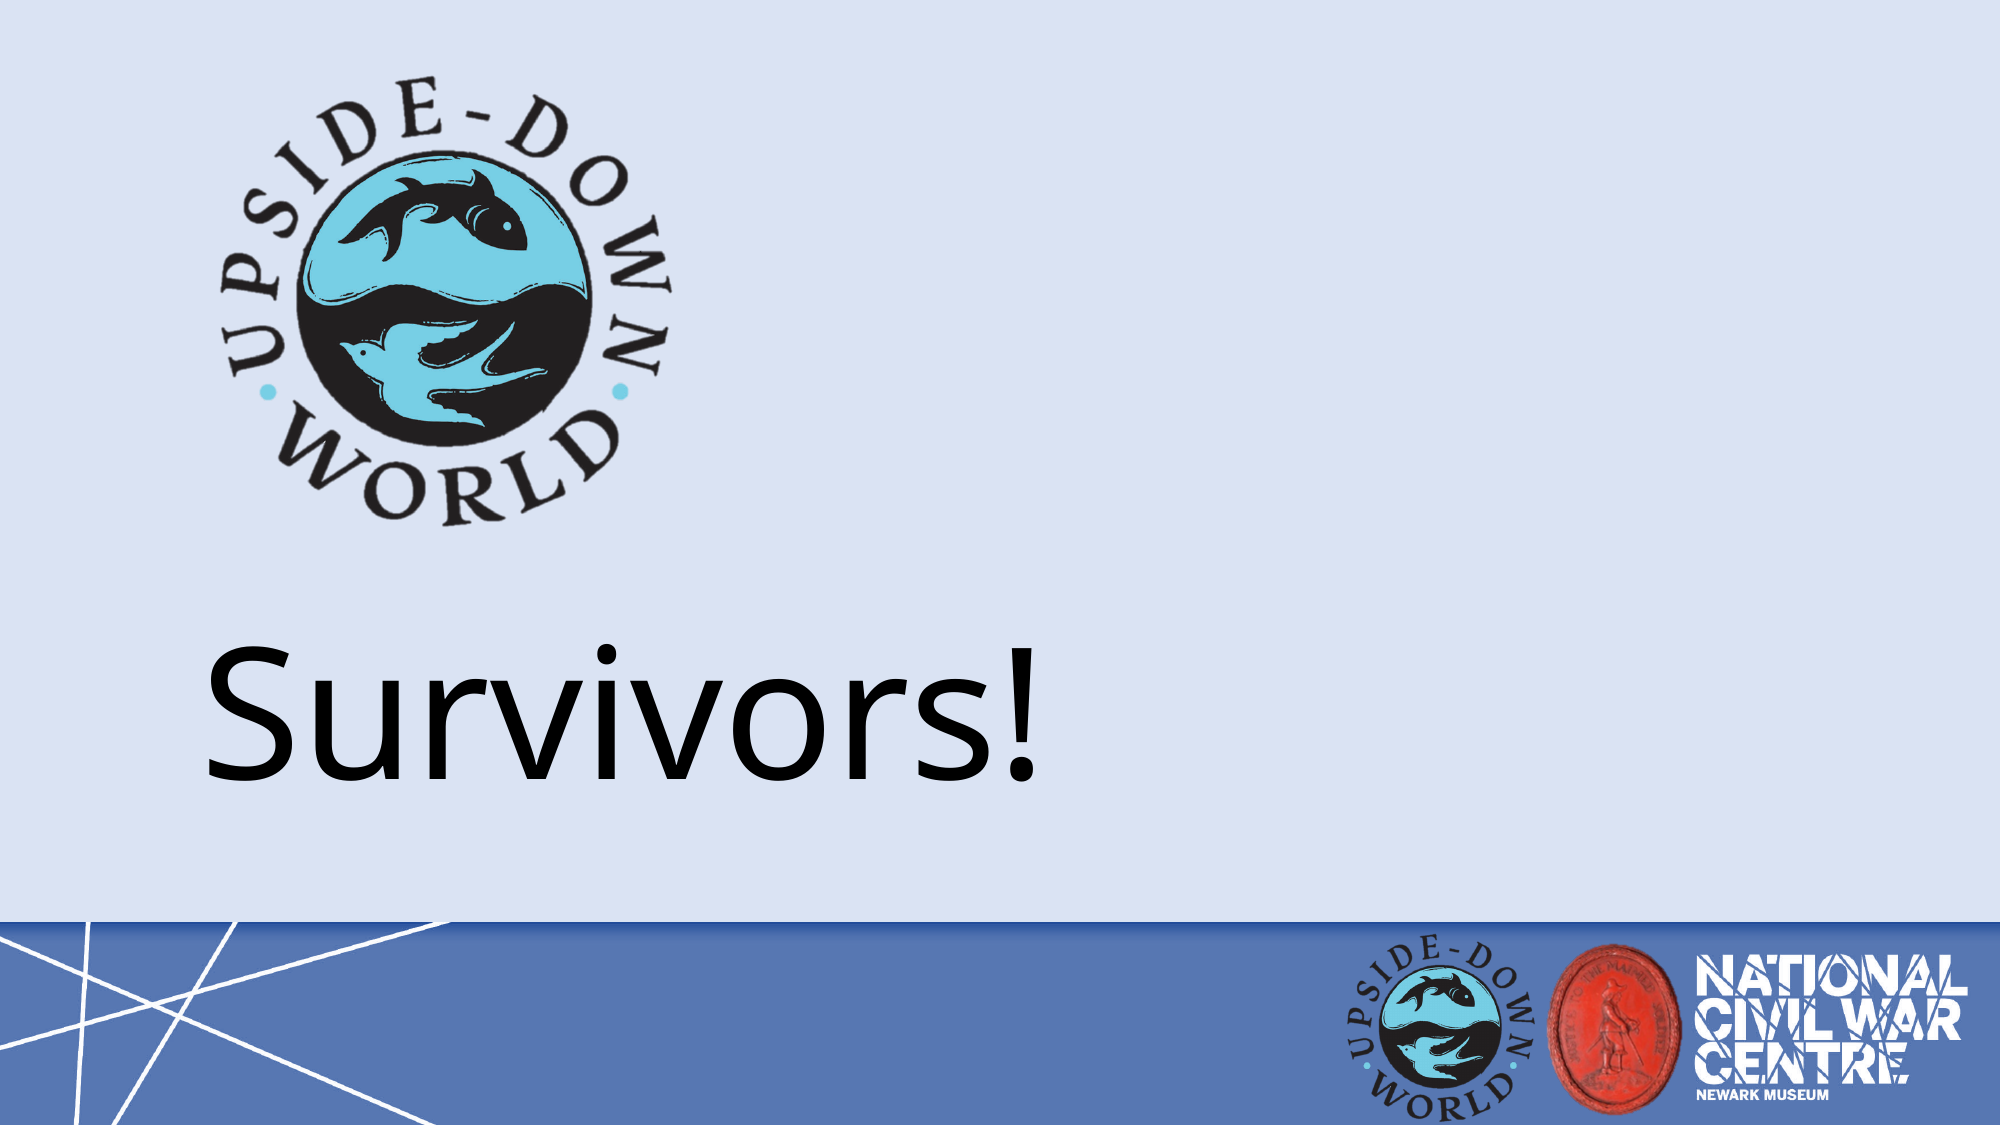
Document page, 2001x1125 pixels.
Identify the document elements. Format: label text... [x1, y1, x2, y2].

text_box Survivors! [186, 589, 1102, 824]
picture [203, 67, 682, 541]
picture [0, 922, 2000, 1125]
